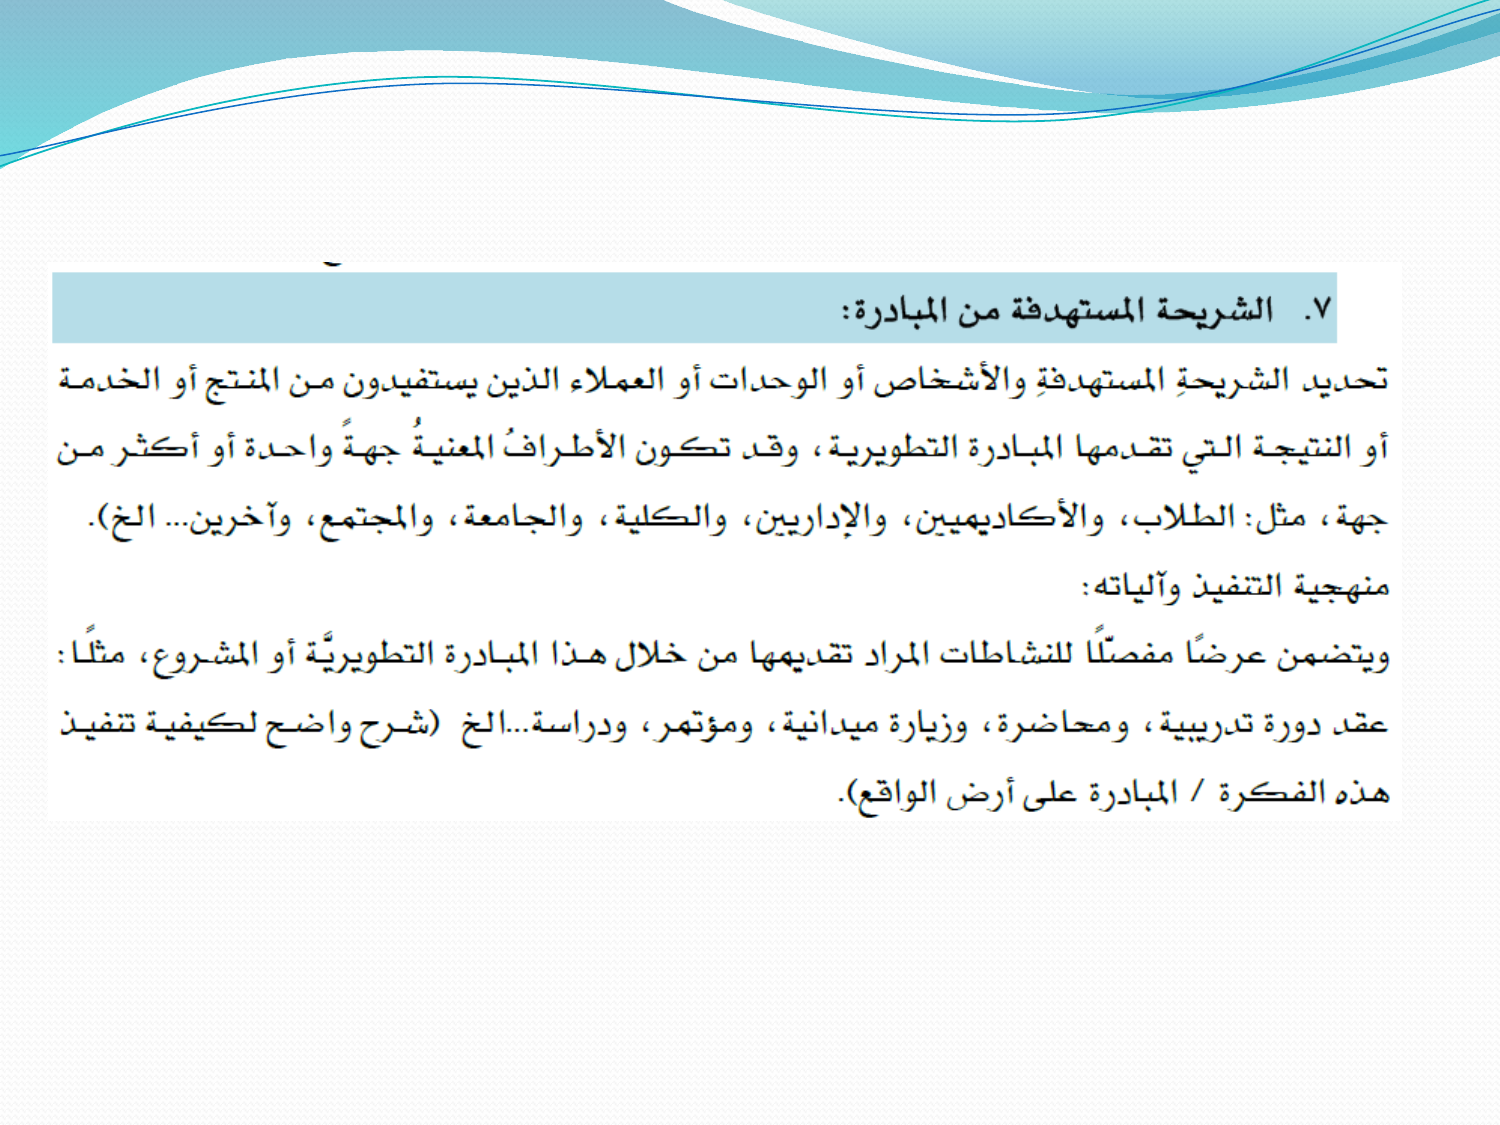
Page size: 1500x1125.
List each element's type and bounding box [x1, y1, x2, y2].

picture [48, 262, 1402, 821]
